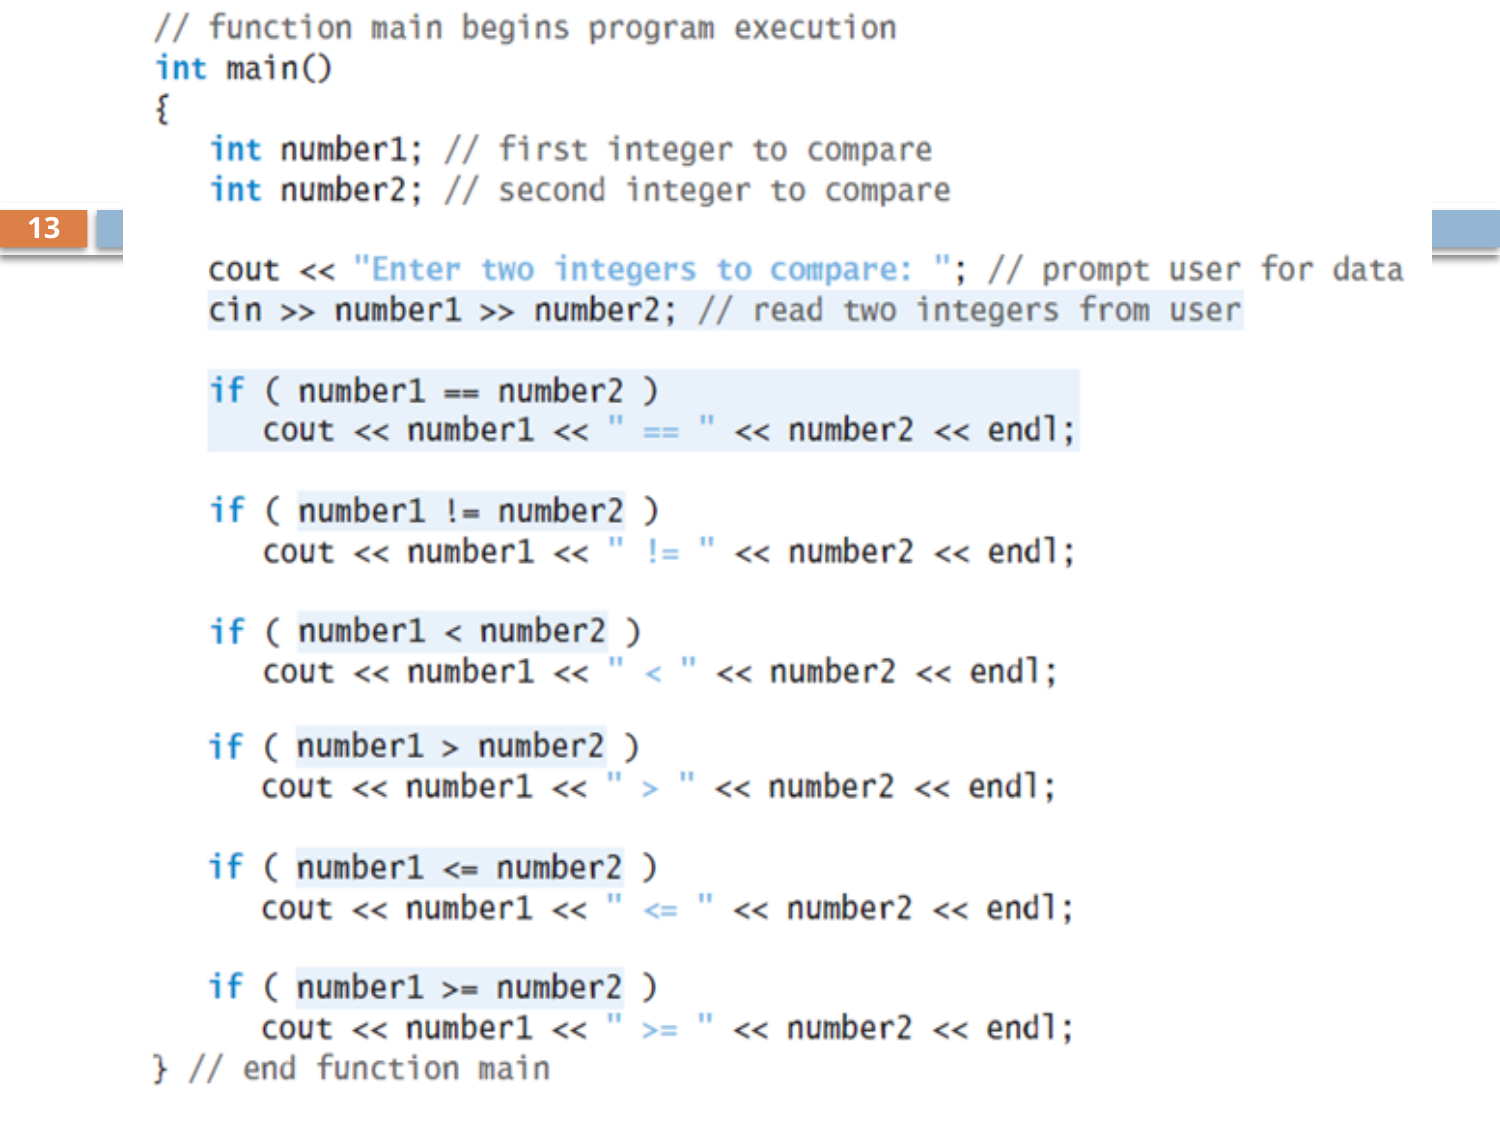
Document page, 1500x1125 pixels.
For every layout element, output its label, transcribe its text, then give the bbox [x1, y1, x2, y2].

picture [123, 0, 1432, 1095]
slide_number 13 [0, 208, 88, 249]
